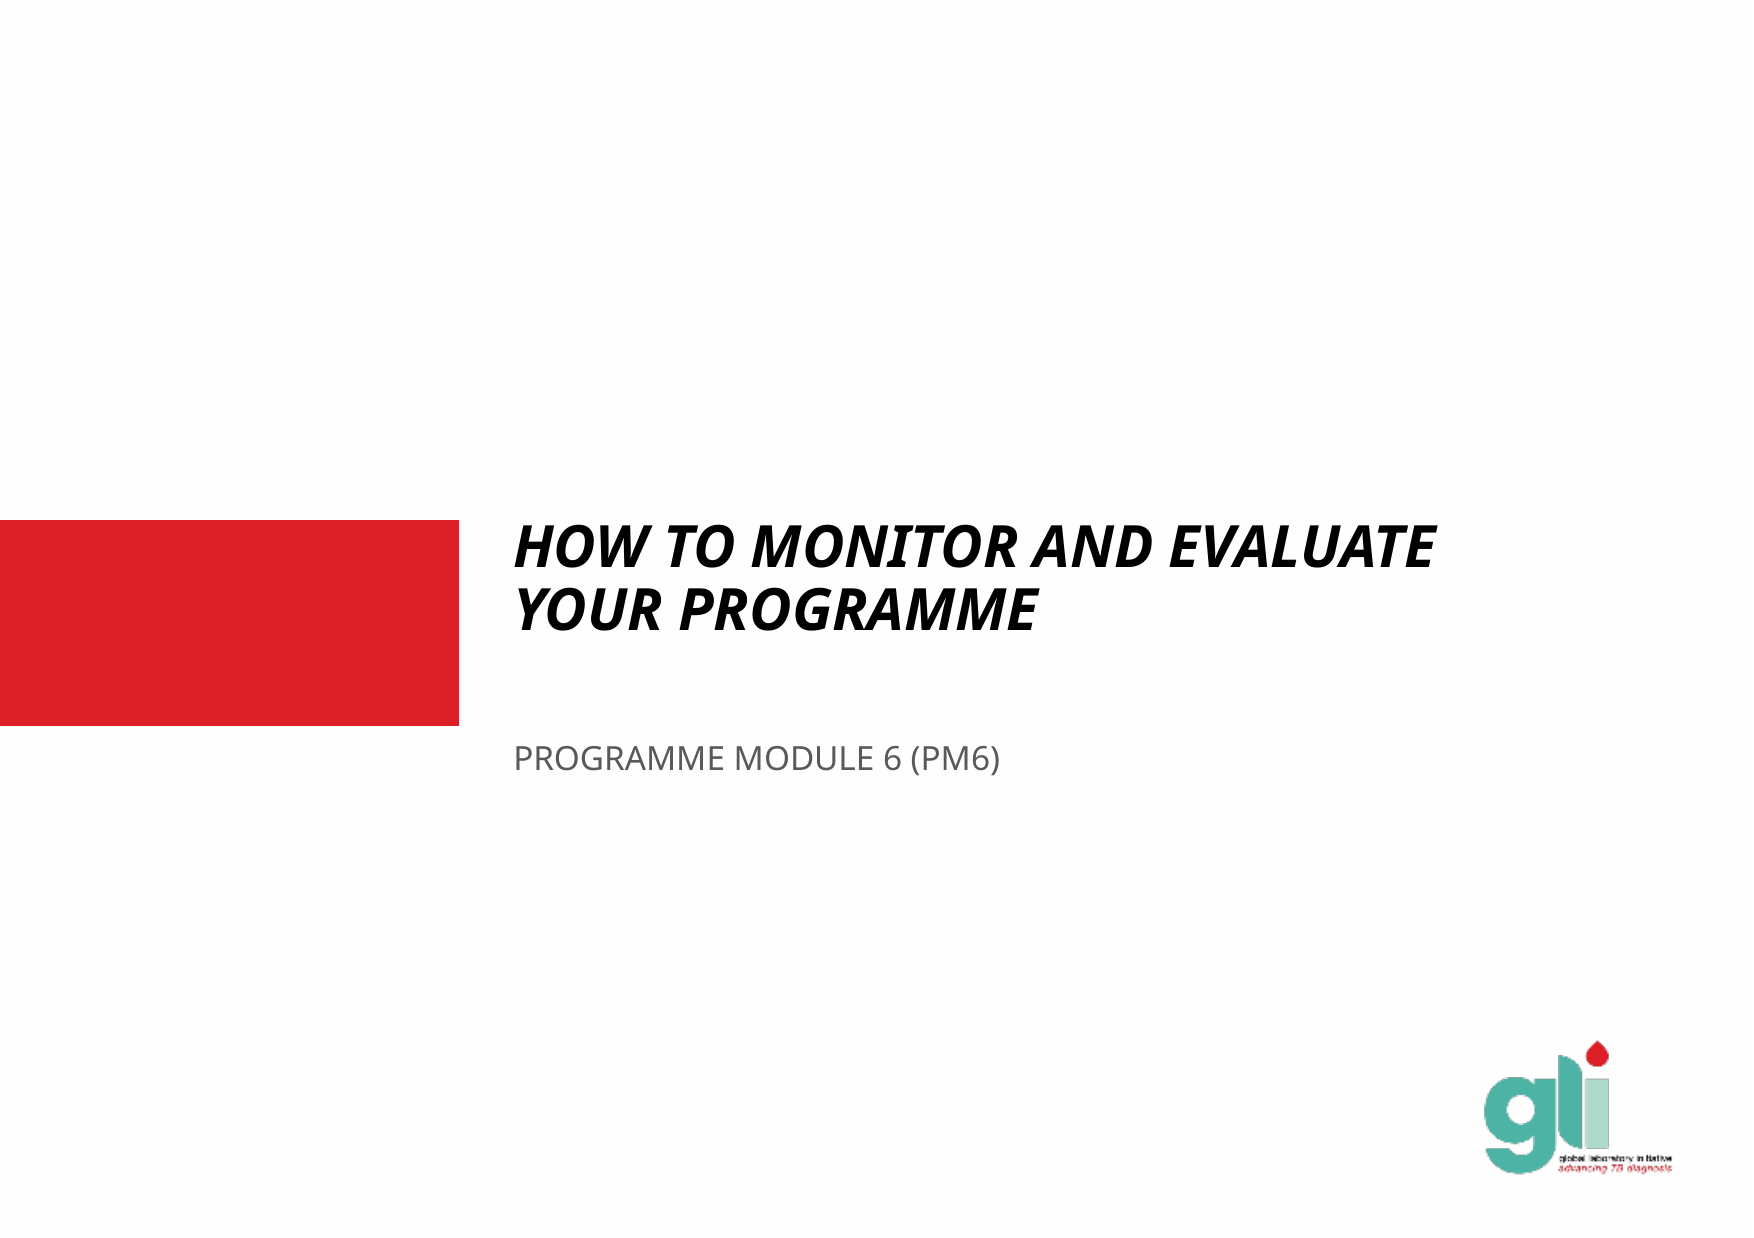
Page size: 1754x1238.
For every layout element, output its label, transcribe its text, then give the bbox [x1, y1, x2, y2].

title HOW TO MONITOR AND EVALUATE YOUR PROGRAMME [513, 476, 1478, 683]
list PROGRAMME MODULE 6 (PM6) [513, 736, 1478, 819]
picture [1477, 1035, 1678, 1179]
